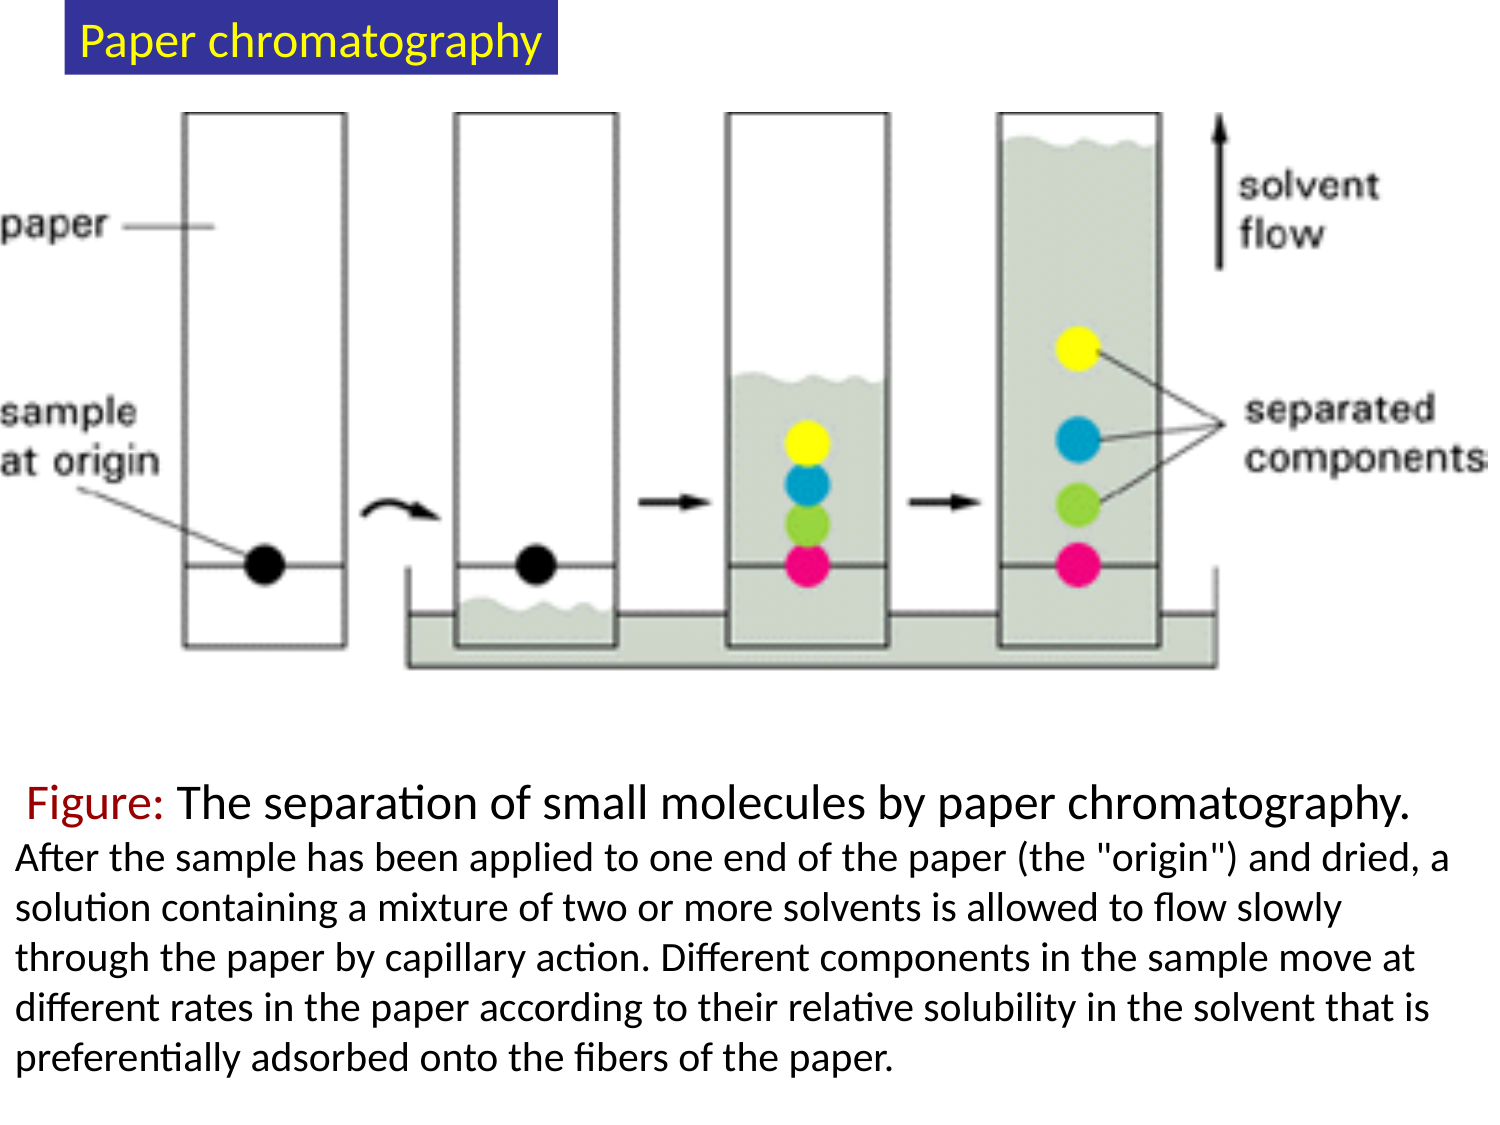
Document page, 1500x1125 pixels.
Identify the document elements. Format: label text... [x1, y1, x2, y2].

picture [0, 112, 1488, 723]
text_box Paper chromatography [64, 0, 558, 75]
text_box Figure: The separation of small molecules by paper chromatography. After the sample has been applied to one end of the paper (the "origin") and dried, a solution containing a mixture of two or more solvents is allowed to flow slowly through the paper by capillary action. Different components in the sample move at different rates in the paper according to their relative solubility in the solvent that is preferentially adsorbed onto the fibers of the paper. [0, 762, 1500, 1100]
